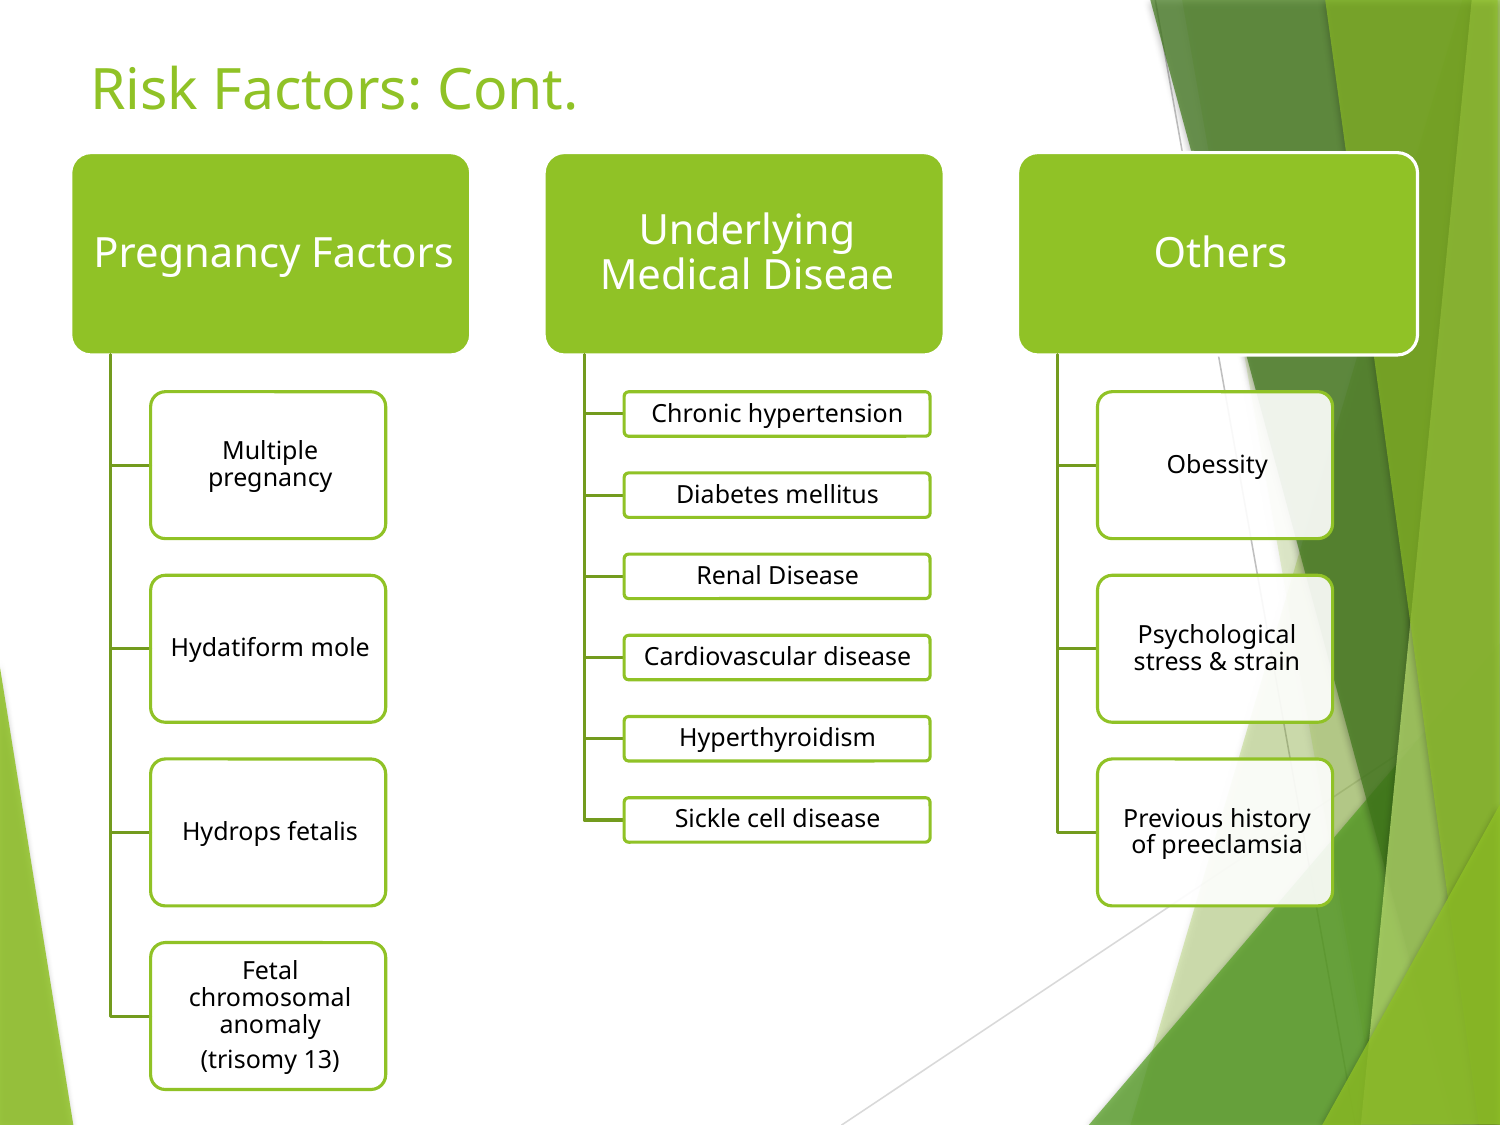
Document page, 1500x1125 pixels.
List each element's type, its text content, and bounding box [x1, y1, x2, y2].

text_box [46, 151, 1442, 1091]
title Risk Factors: Cont. [75, 45, 1300, 129]
